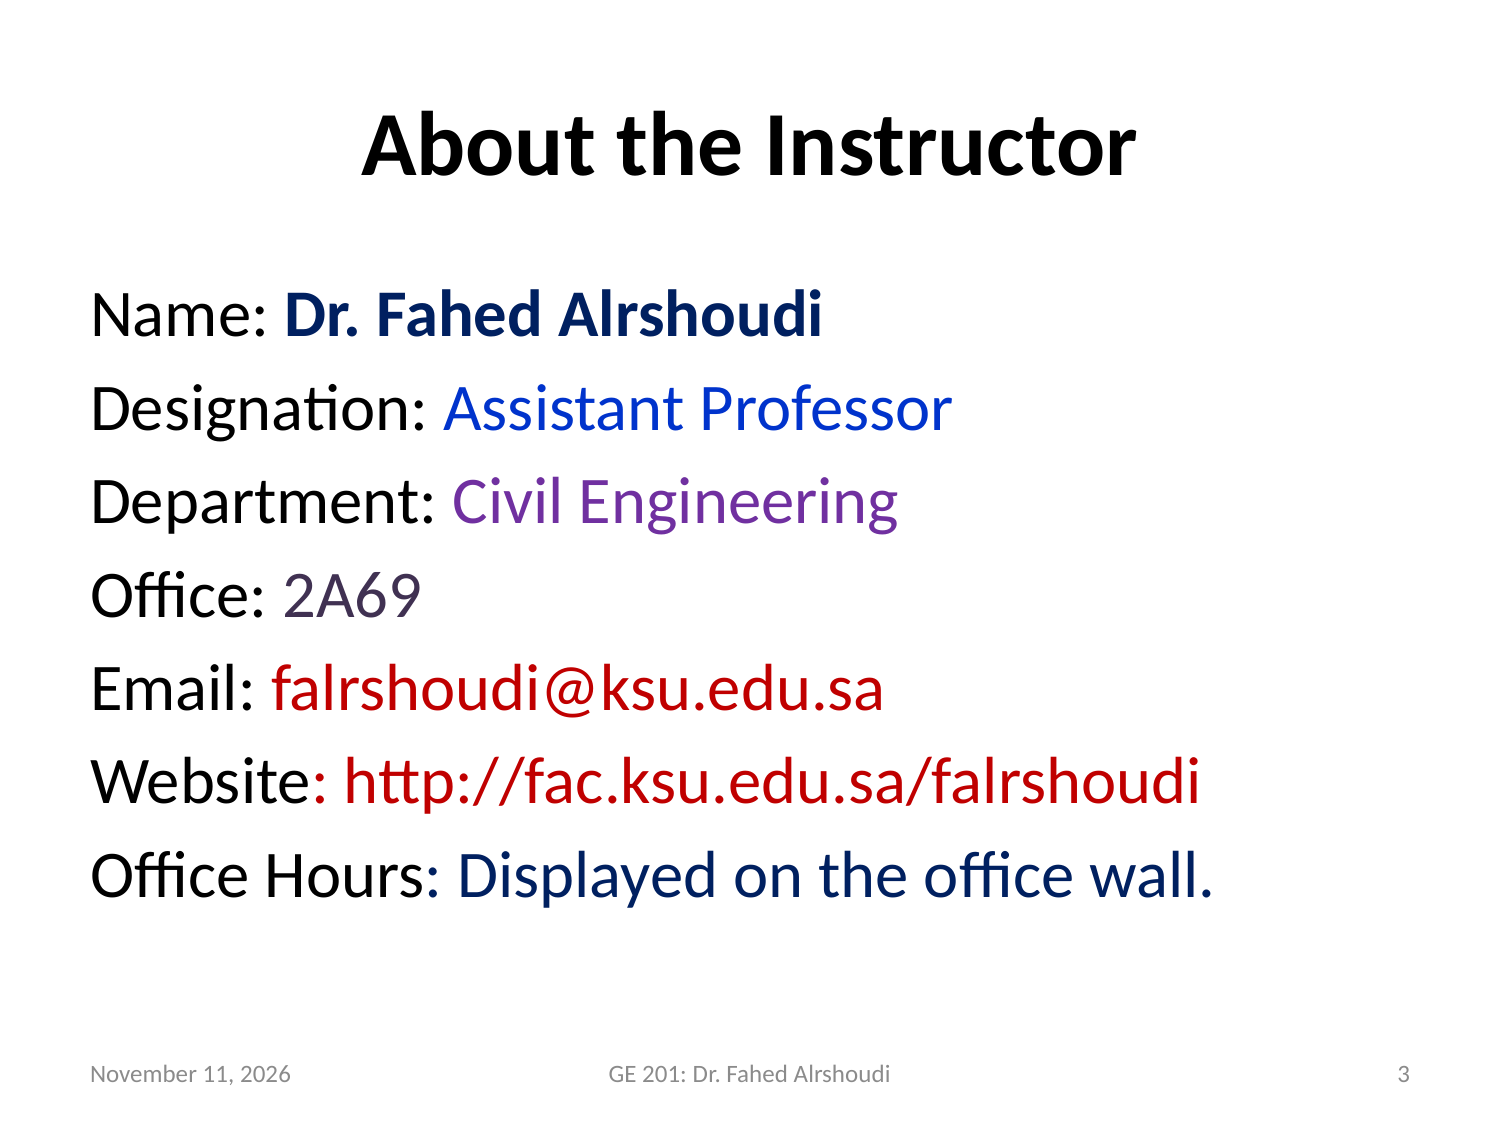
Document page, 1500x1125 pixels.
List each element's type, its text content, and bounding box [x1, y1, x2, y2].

footer GE 201: Dr. Fahed Alrshoudi [512, 1042, 988, 1103]
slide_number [75, 1042, 425, 1103]
list Name: Dr. Fahed Alrshoudi Designation: Assistant Professor Department: Civil Engineering Office: 2A69 Email: falrshoudi@ksu.edu.sa Website: http://fac.ksu.edu.sa/falrshoudi Office Hours: Displayed on the office wall. [75, 262, 1425, 1005]
title About the Instructor [75, 45, 1425, 233]
slide_number 3 [1074, 1042, 1425, 1103]
